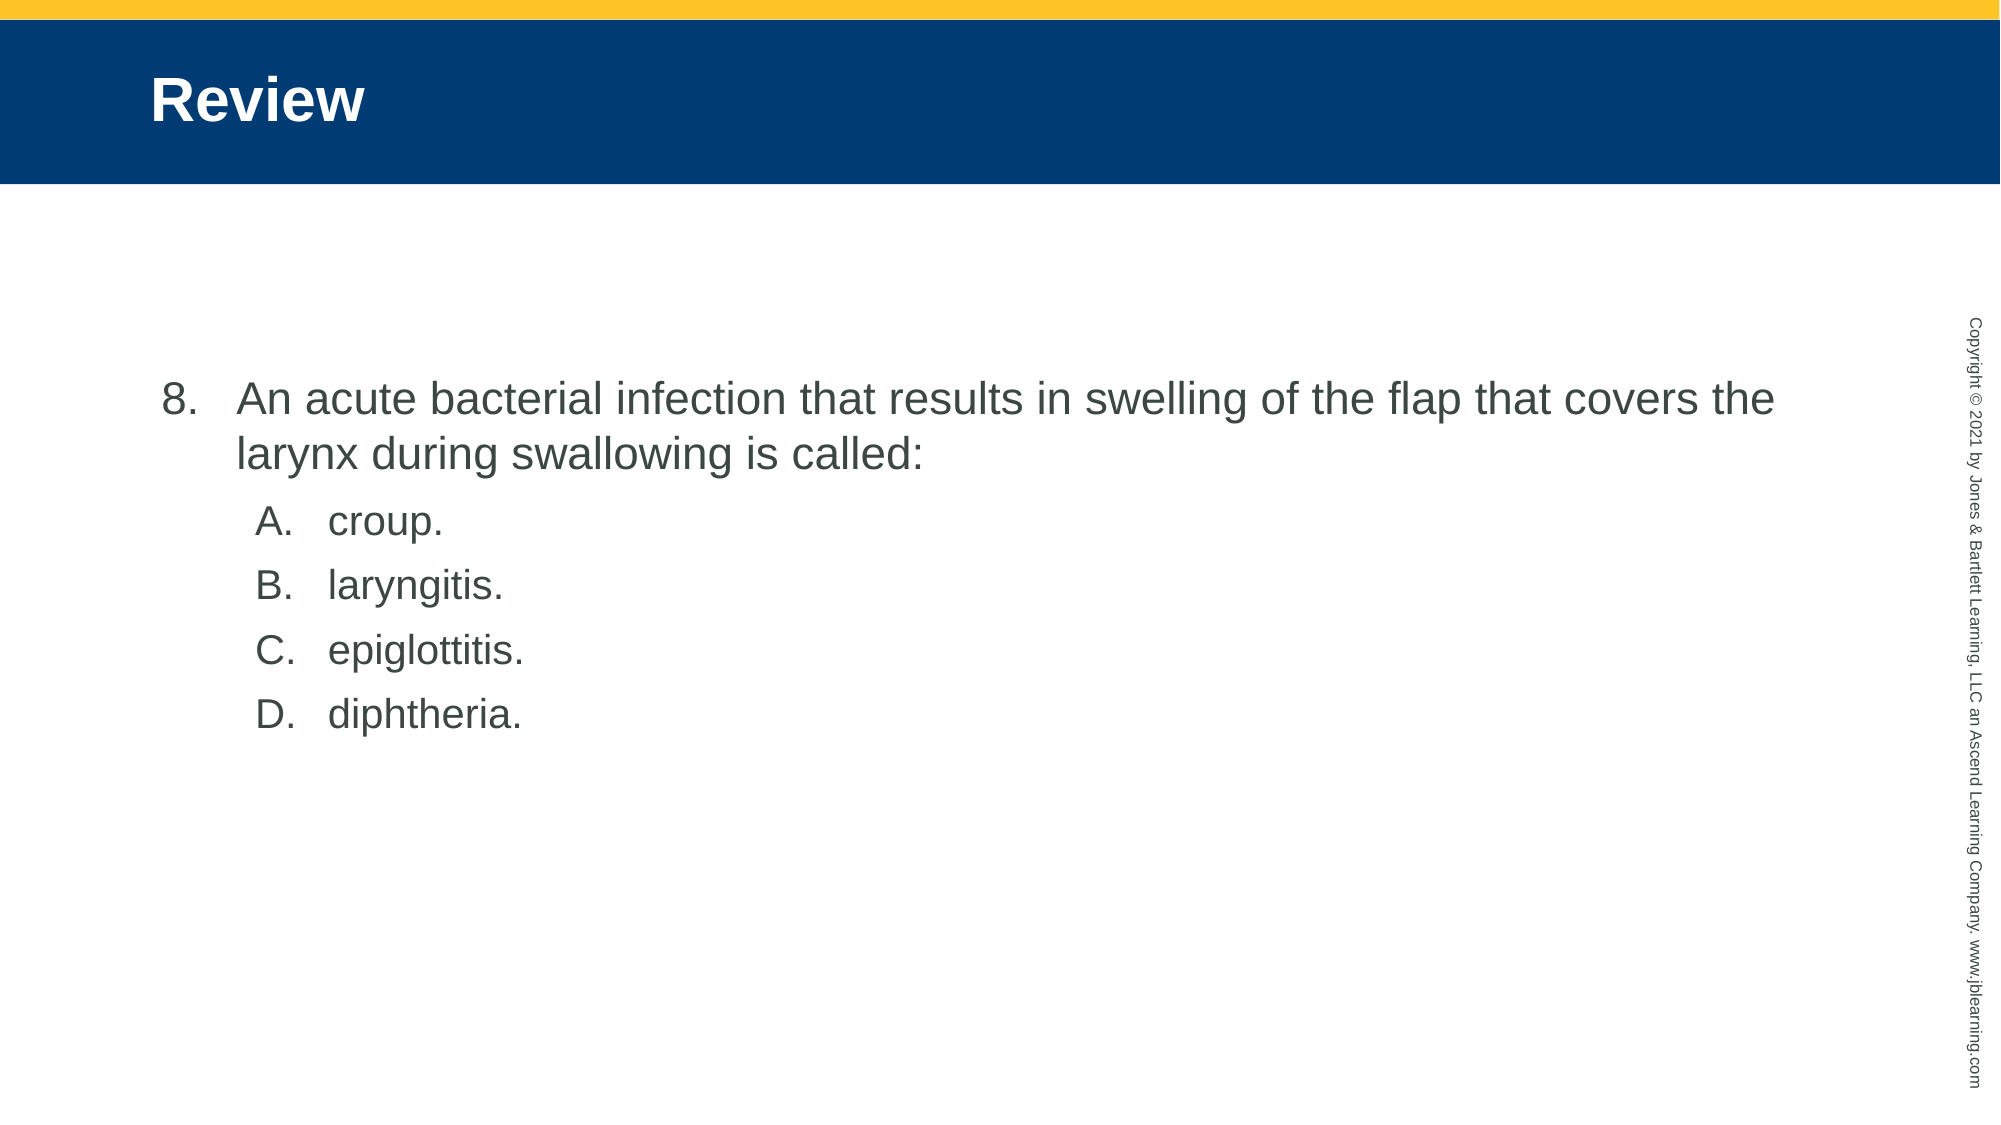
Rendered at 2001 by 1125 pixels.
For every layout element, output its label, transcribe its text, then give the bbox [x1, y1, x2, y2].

list An acute bacterial infection that results in swelling of the flap that covers the larynx during swallowing is called: croup. laryngitis. epiglottitis. diphtheria. [146, 361, 1859, 1016]
title Review [0, 19, 2000, 185]
